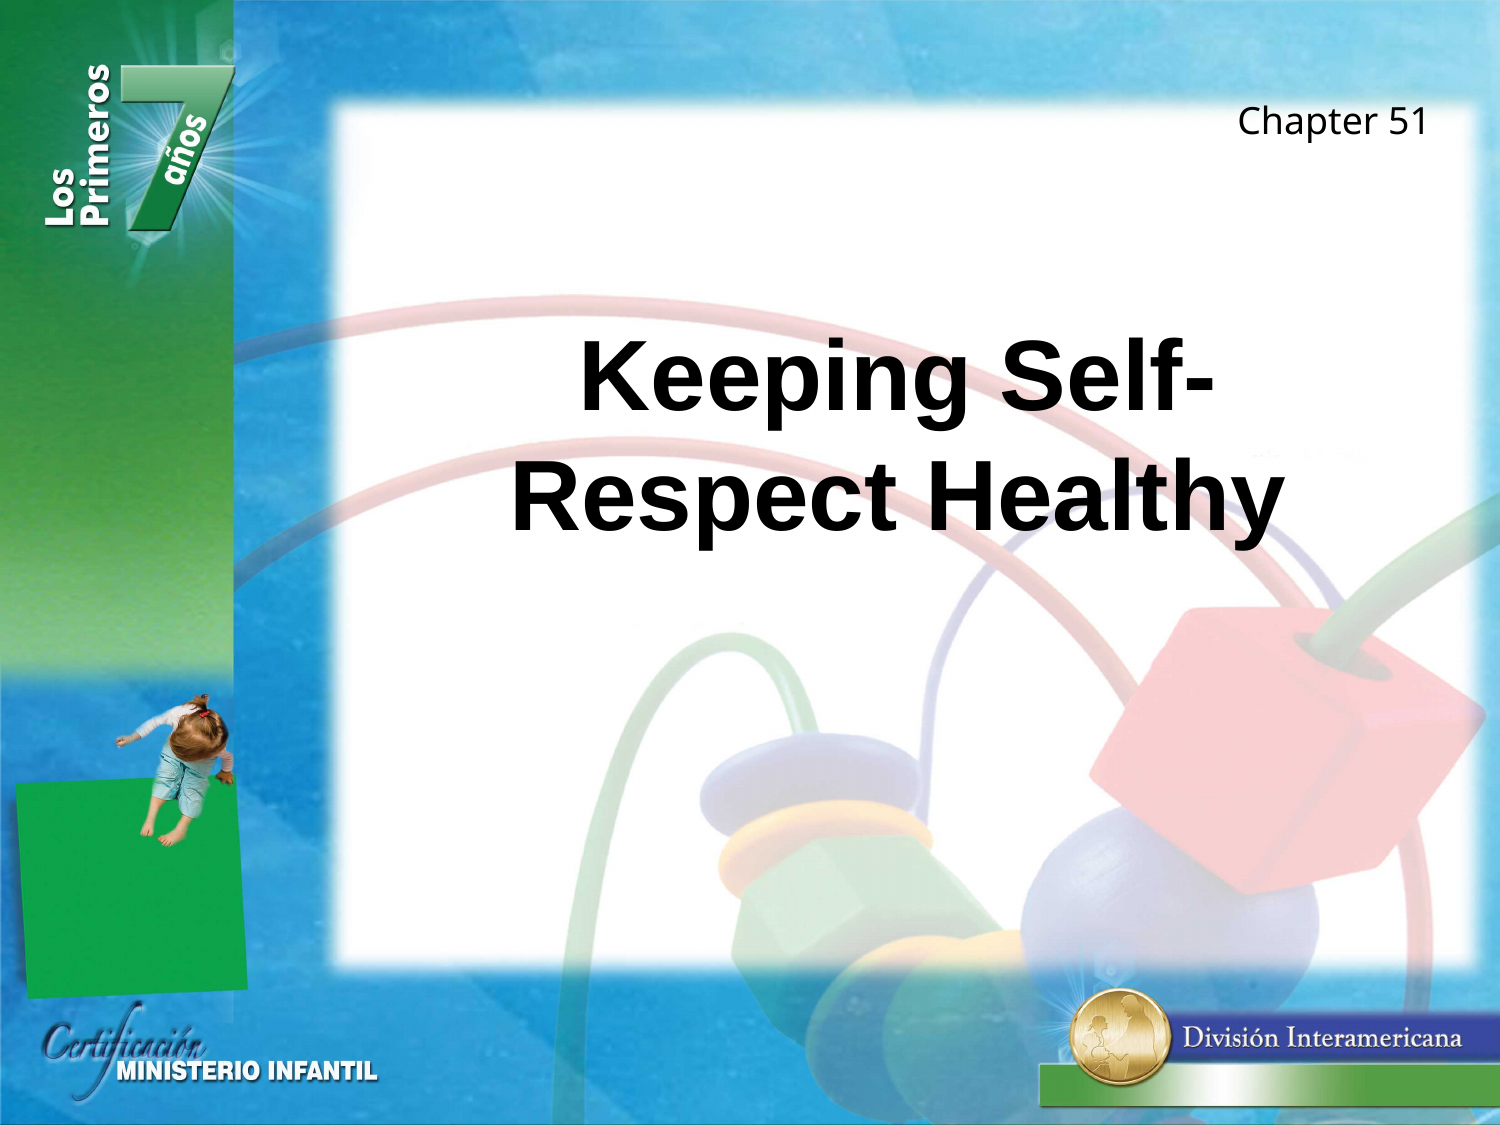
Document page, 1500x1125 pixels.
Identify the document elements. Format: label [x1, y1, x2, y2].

text_box [371, 89, 1459, 561]
picture [0, 0, 1500, 1125]
picture [16, 1120, 43, 1125]
